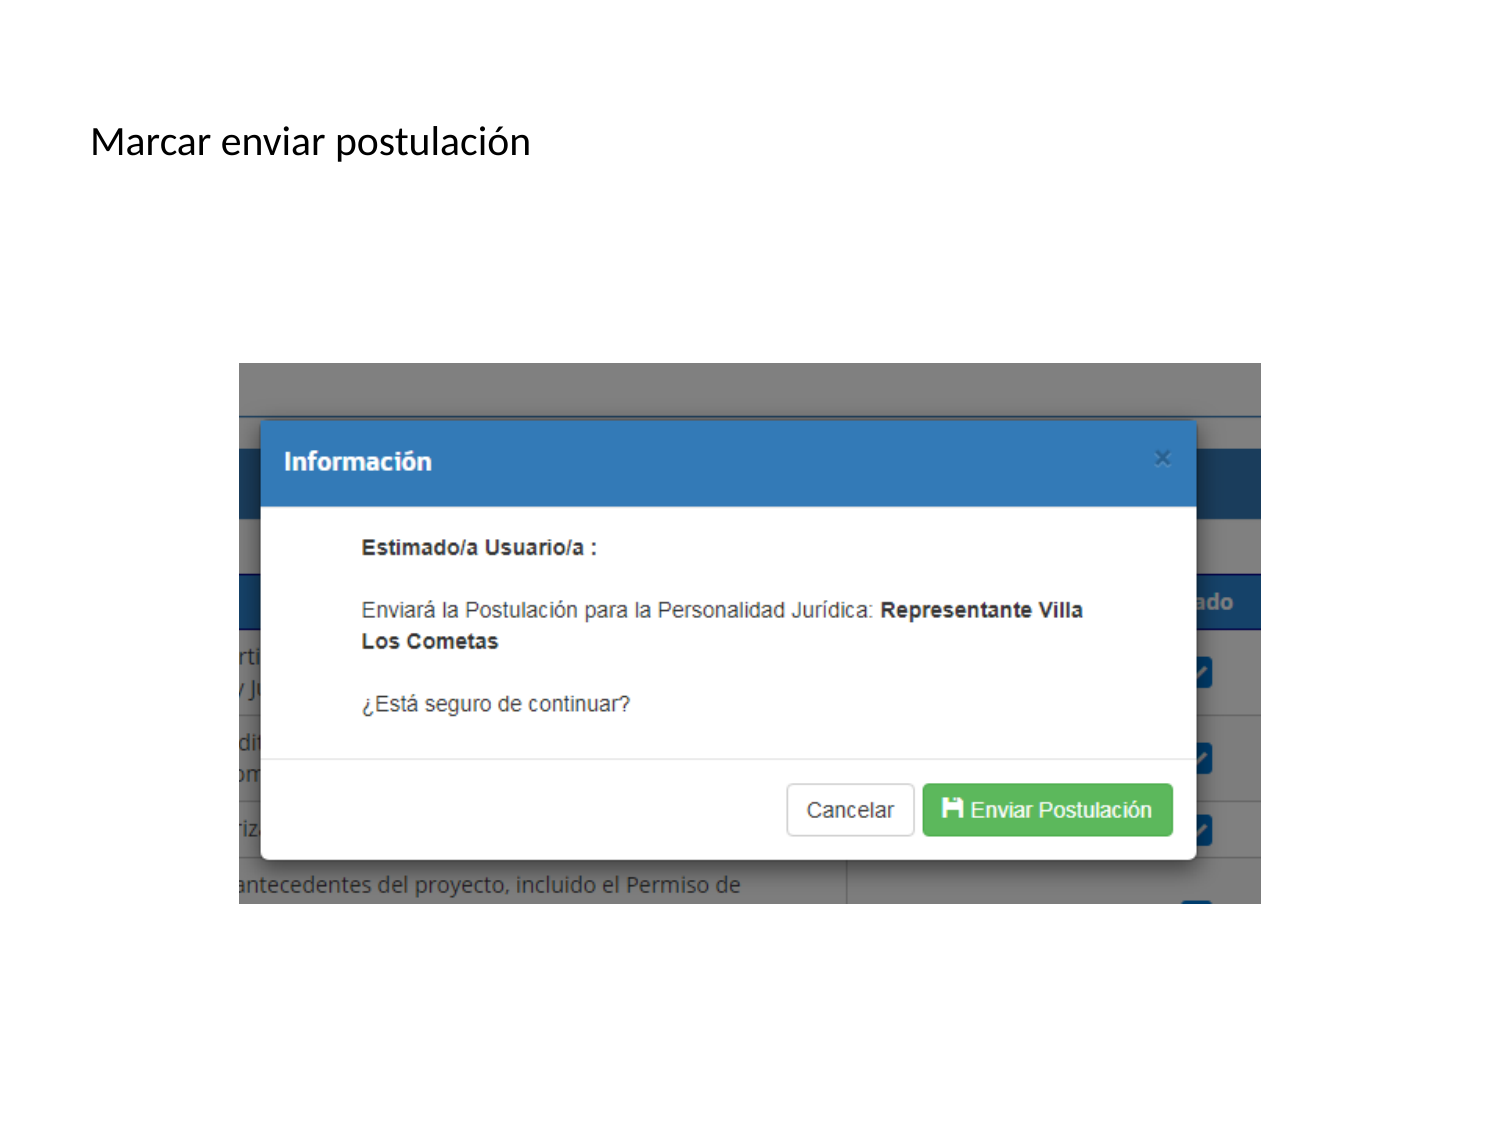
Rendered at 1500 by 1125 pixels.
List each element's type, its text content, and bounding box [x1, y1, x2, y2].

title Marcar enviar postulación [75, 45, 1425, 233]
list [239, 363, 1261, 905]
